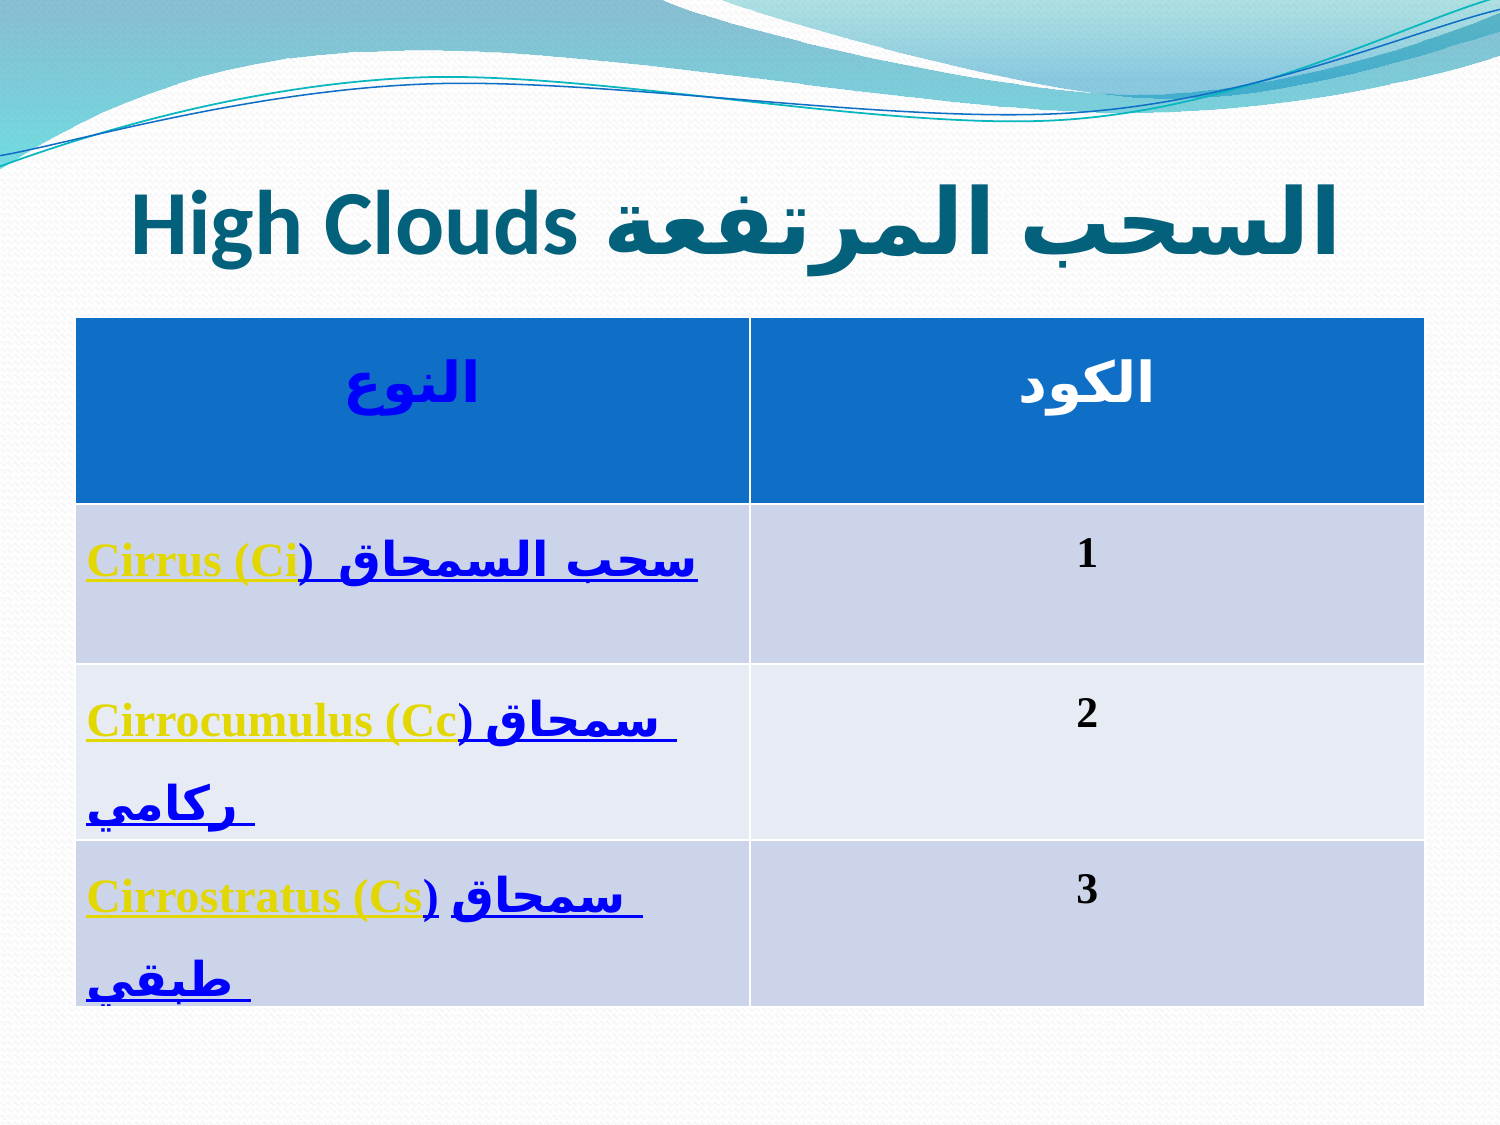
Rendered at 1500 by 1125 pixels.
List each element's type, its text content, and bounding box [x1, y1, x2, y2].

table_header النوع [76, 318, 749, 503]
table_cell Cirrocumulus (Cc) سمحاق ركامي [76, 665, 749, 839]
table_header الكود [751, 318, 1424, 503]
title السحب المرتفعة High Clouds [75, 115, 1425, 275]
table_cell 2 [751, 665, 1424, 839]
table_cell 1 [751, 505, 1424, 663]
table_cell Cirrostratus (Cs) سمحاق طبقي [76, 841, 749, 1006]
table_cell 3 [751, 841, 1424, 1006]
table_cell Cirrus (Ci) سحب السمحاق [76, 505, 749, 663]
